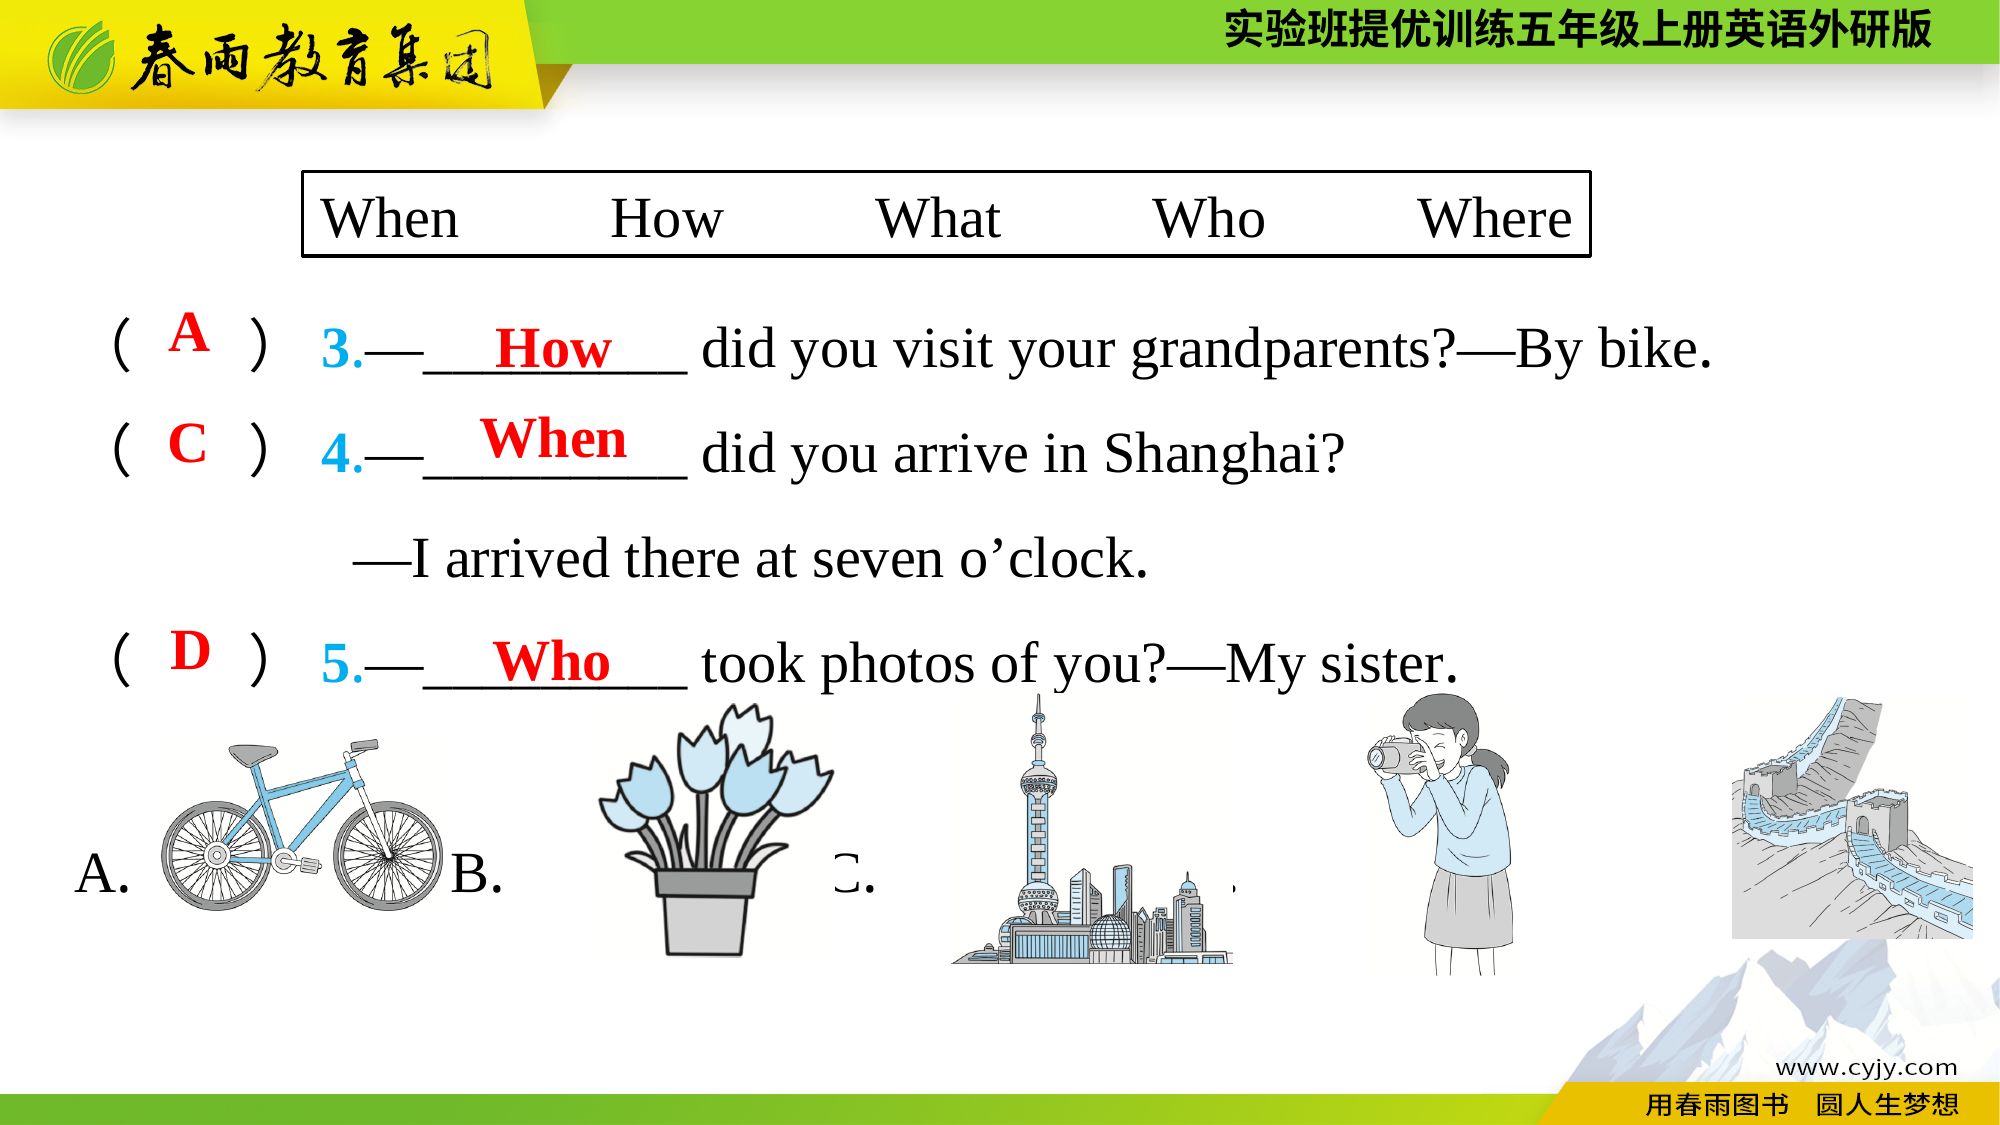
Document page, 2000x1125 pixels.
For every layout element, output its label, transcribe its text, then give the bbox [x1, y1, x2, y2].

text_box When How What Who Where [302, 171, 1591, 256]
text_box C [152, 397, 225, 482]
text_box How [481, 266, 628, 387]
text_box D [155, 603, 228, 689]
text_box A [154, 286, 226, 371]
picture [0, 0, 2000, 1125]
text_box When [464, 391, 644, 477]
list （ ）3.—_________ did you visit your grandparents?—By bike. （ ）4.—_________ did you arrive in Shanghai? —I arrived there at seven o’clock. （ ）5.—_________ took photos of you?—My sister. A. B. C. D. E. [59, 267, 1944, 959]
text_box Who [477, 579, 628, 700]
